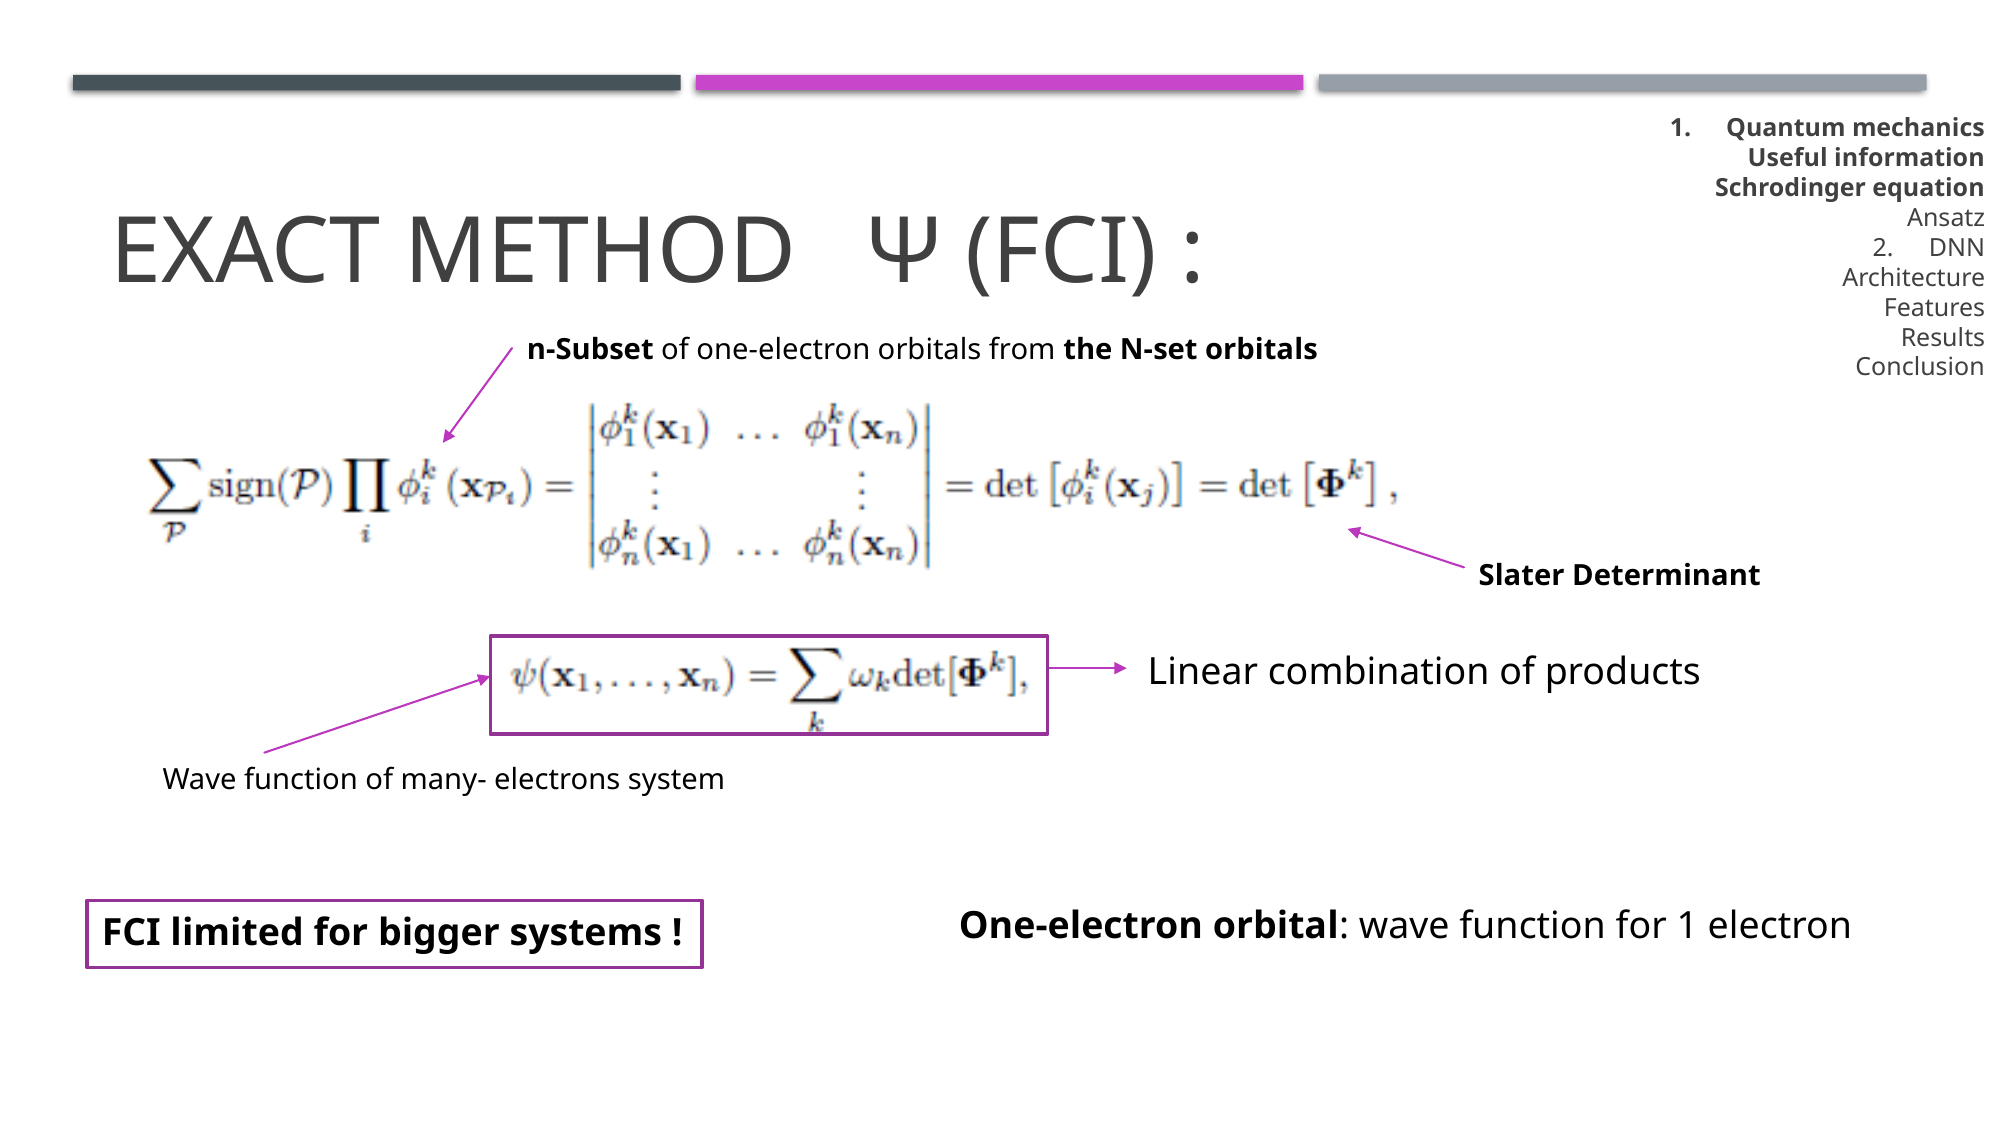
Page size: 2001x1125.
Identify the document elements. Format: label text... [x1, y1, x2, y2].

text_box Slater Determinant [1469, 549, 1789, 599]
text_box [85, 899, 704, 969]
text_box Linear combination of products [1469, 639, 1717, 700]
text_box Wave function of many- electrons system [147, 793, 784, 803]
text_box FCI limited for bigger systems ! [704, 900, 1088, 961]
text_box n-Subset of one-electron orbitals from the N-set orbitals [512, 323, 1348, 349]
title Exact method Ψ (FCI) : [95, 115, 1597, 311]
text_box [1347, 528, 1465, 568]
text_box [442, 347, 513, 444]
text_box Quantum mechanics Useful information Schrodinger equation Ansatz DNN Architecture Features Results Conclusion [1597, 103, 2000, 389]
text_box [263, 675, 491, 754]
text_box One-electron orbital: wave function for 1 electron [944, 894, 1868, 954]
picture [123, 351, 1465, 784]
